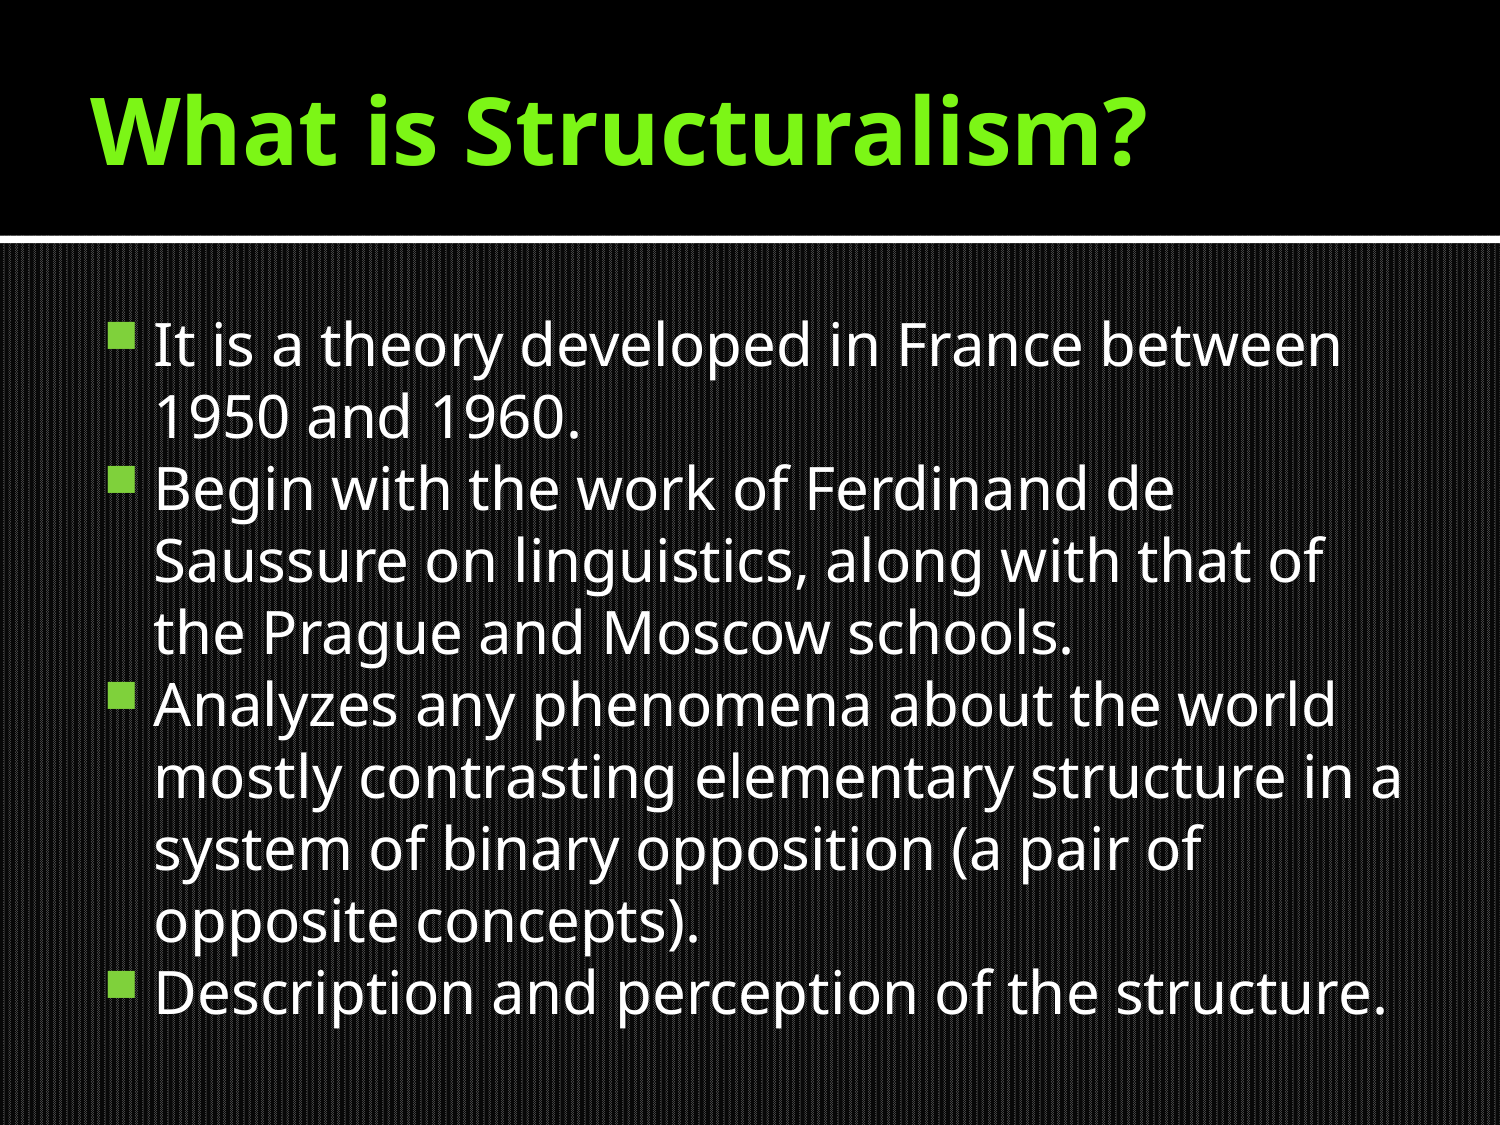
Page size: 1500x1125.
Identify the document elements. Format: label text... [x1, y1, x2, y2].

list It is a theory developed in France between 1950 and 1960. Begin with the work of Ferdinand de Saussure on linguistics, along with that of the Prague and Moscow schools. Analyzes any phenomena about the world mostly contrasting elementary structure in a system of binary opposition (a pair of opposite concepts). Description and perception of the structure. [75, 291, 1425, 1050]
title What is Structuralism? [75, 25, 1425, 231]
